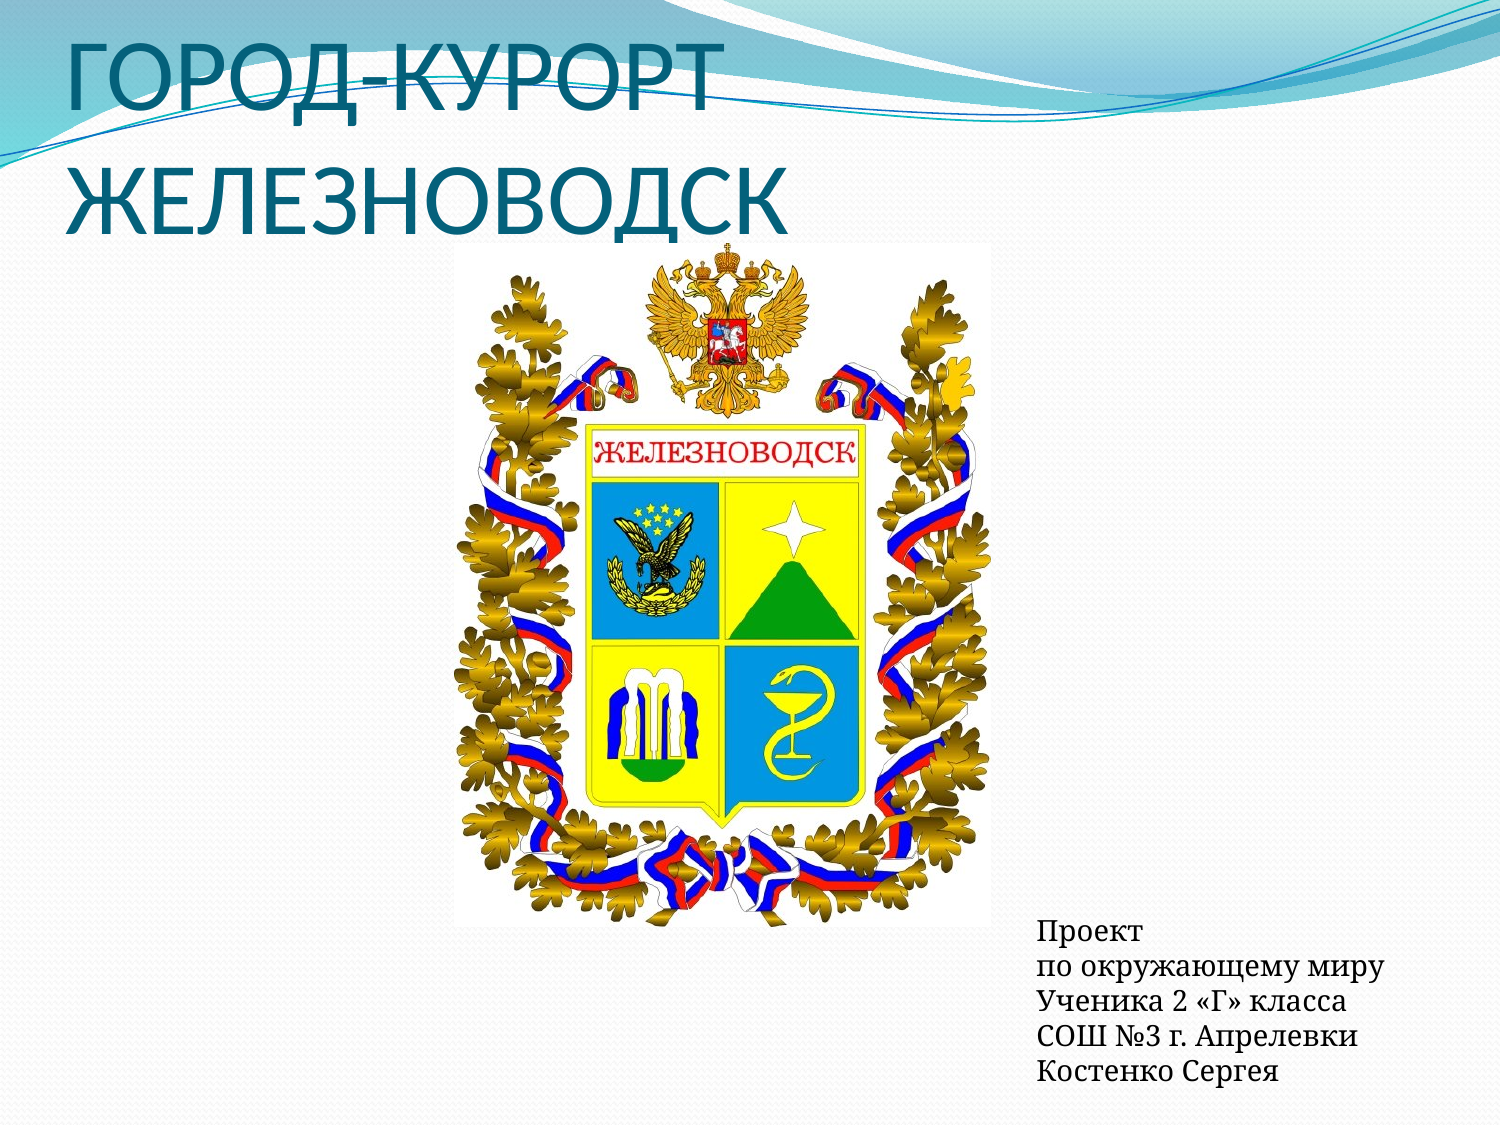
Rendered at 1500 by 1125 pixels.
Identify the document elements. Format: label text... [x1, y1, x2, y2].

title ГОРОД-КУРОРТ ЖЕЛЕЗНОВОДСК [64, 0, 1415, 256]
text_box Проект по окружающему миру Ученика 2 «Г» класса СОШ №3 г. Апрелевки Костенко Сергея [1021, 905, 1459, 1095]
picture [454, 243, 991, 927]
